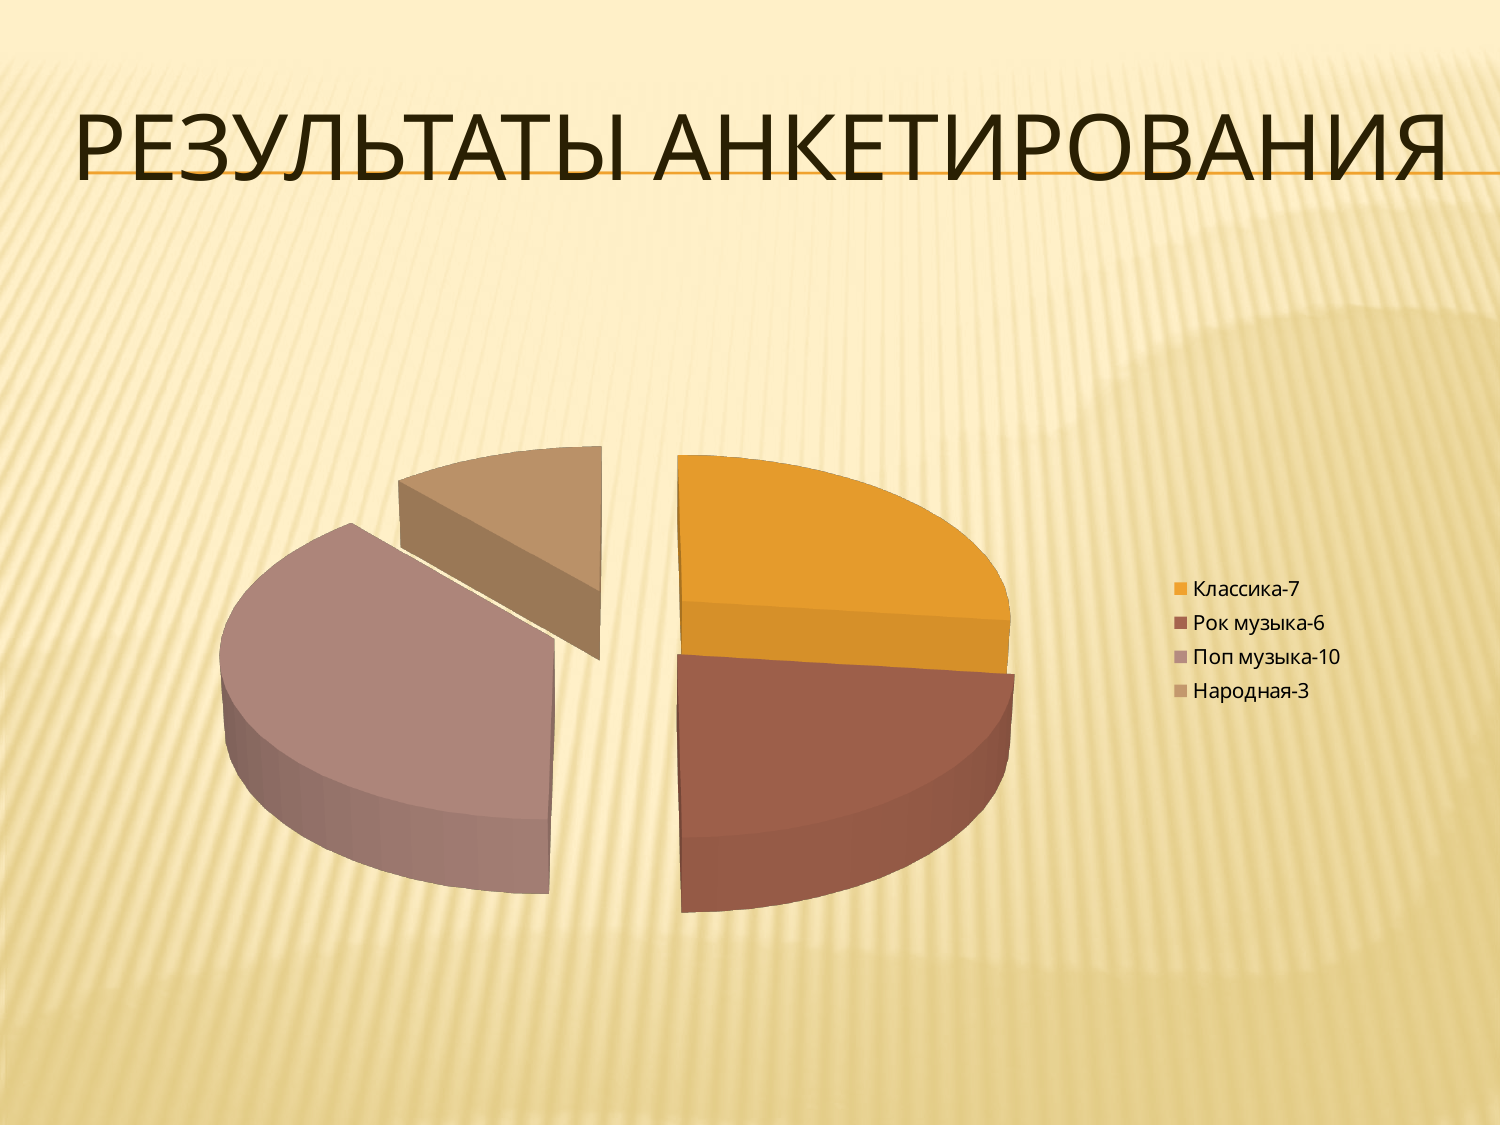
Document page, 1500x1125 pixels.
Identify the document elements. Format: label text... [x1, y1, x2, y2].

title Результаты анкетирования [50, 75, 1475, 213]
chart [128, 245, 1360, 1034]
